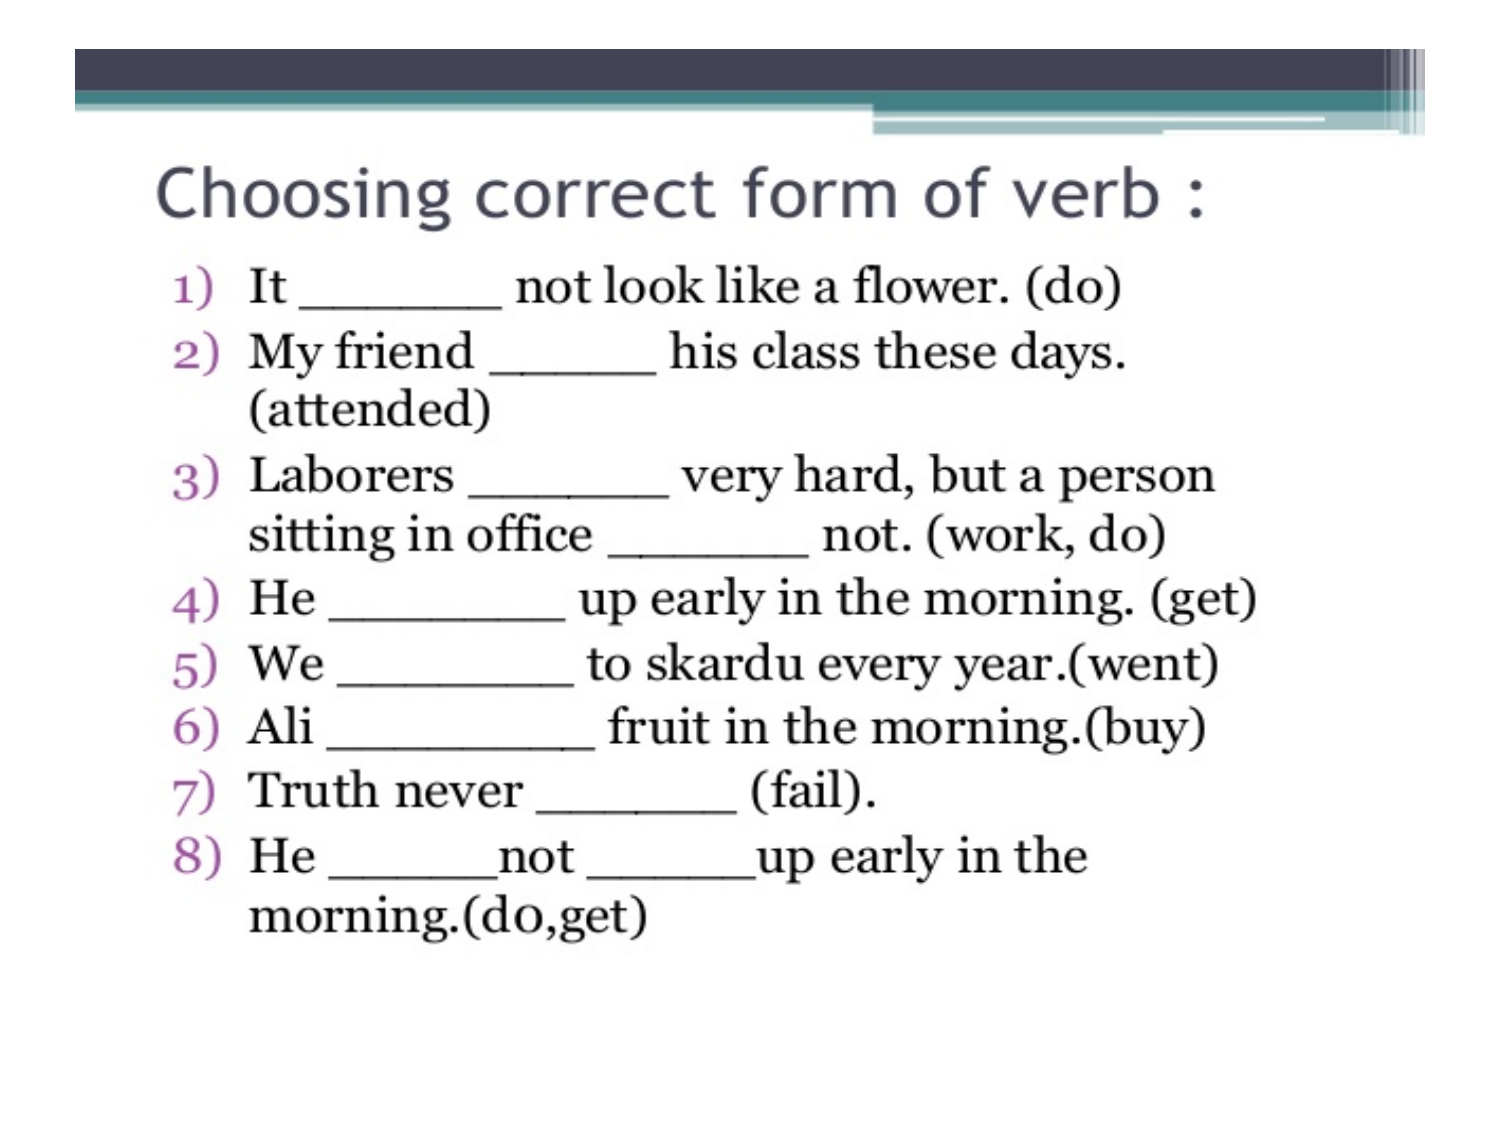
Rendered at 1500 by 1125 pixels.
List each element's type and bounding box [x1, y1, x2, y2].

picture [74, 49, 1426, 1001]
